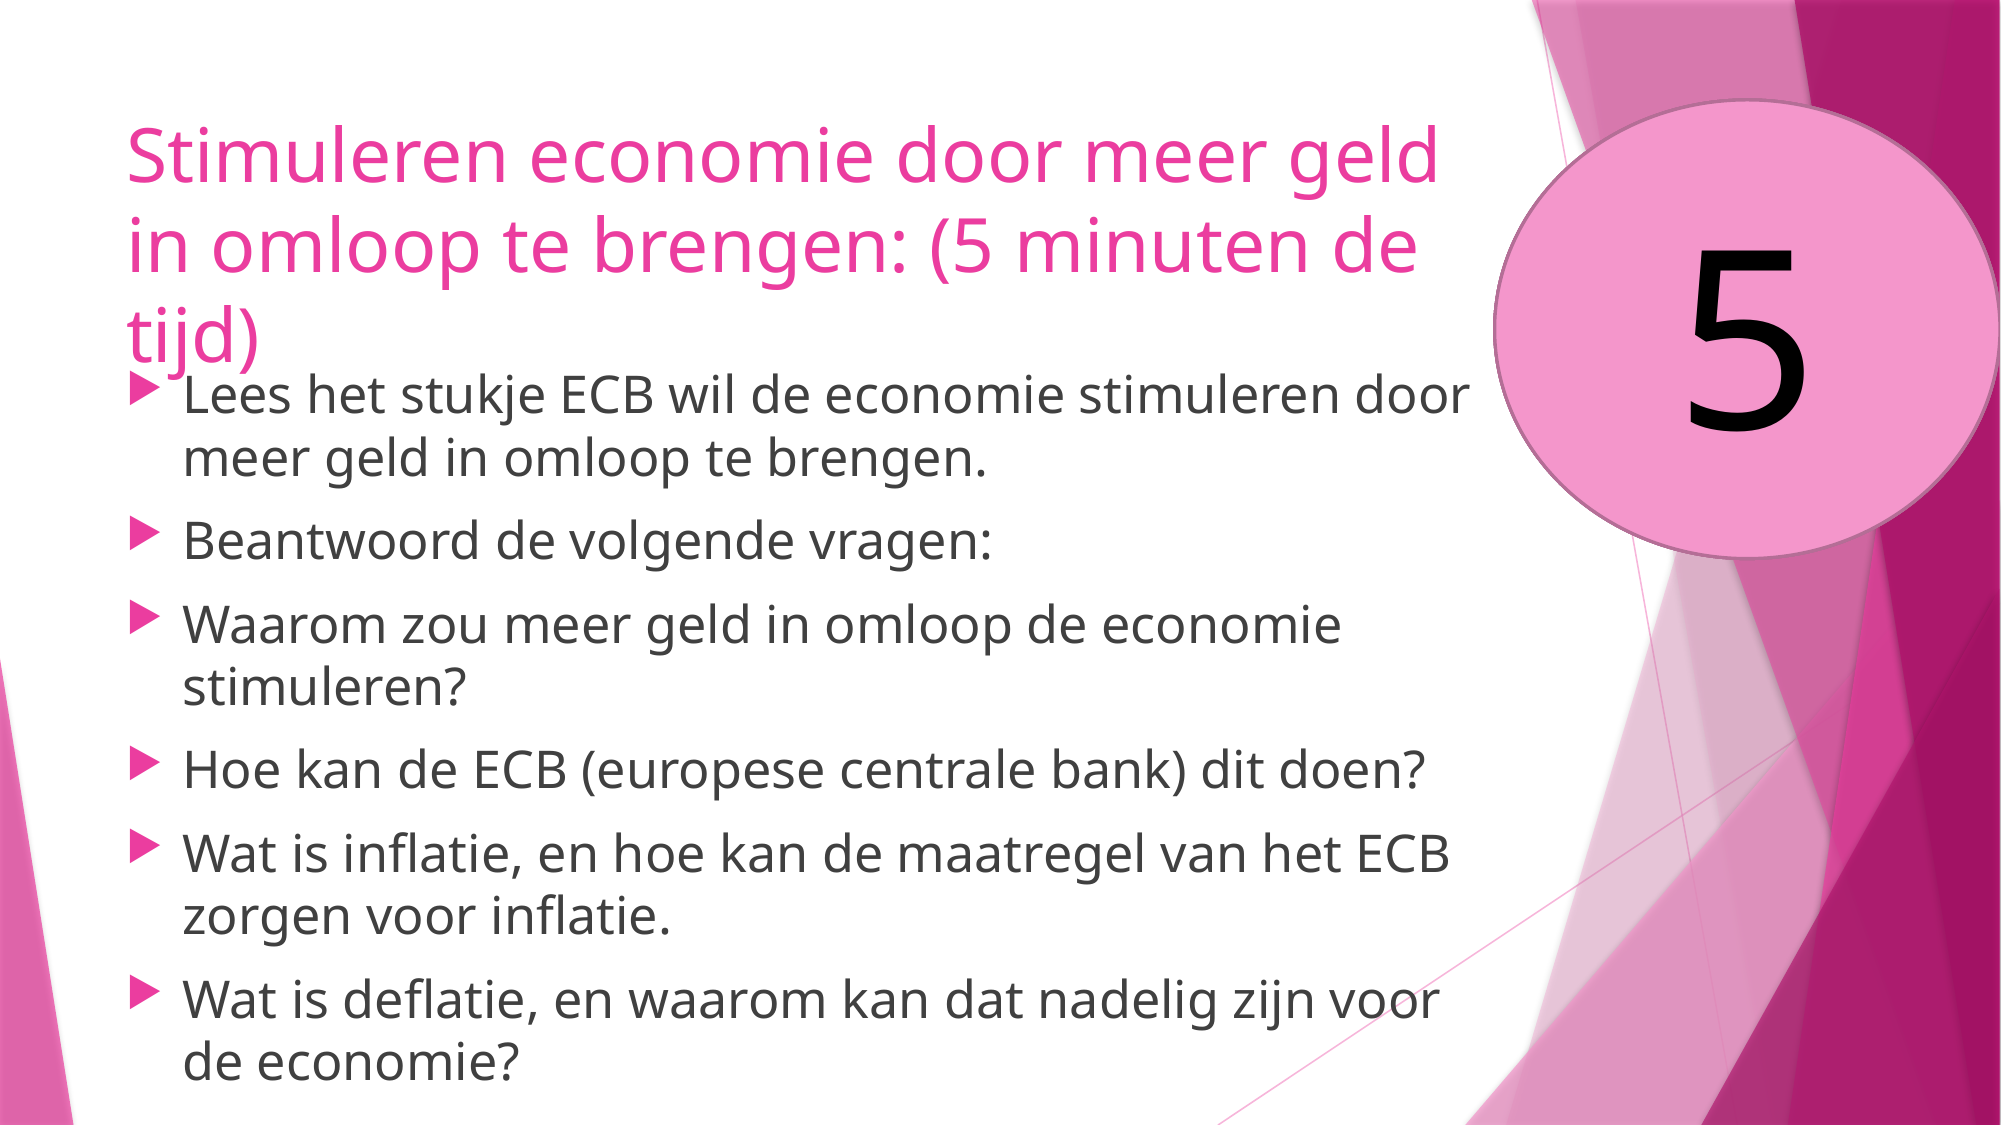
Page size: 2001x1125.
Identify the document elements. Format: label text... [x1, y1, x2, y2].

text_box 5 [1493, 98, 2000, 561]
list Lees het stukje ECB wil de economie stimuleren door meer geld in omloop te brengen. Beantwoord de volgende vragen: Waarom zou meer geld in omloop de economie stimuleren? Hoe kan de ECB (europese centrale bank) dit doen? Wat is inflatie, en hoe kan de maatregel van het ECB zorgen voor inflatie. Wat is deflatie, en waarom kan dat nadelig zijn voor de economie? [111, 354, 1522, 992]
title Stimuleren economie door meer geld in omloop te brengen: (5 minuten de tijd) [111, 99, 1522, 317]
